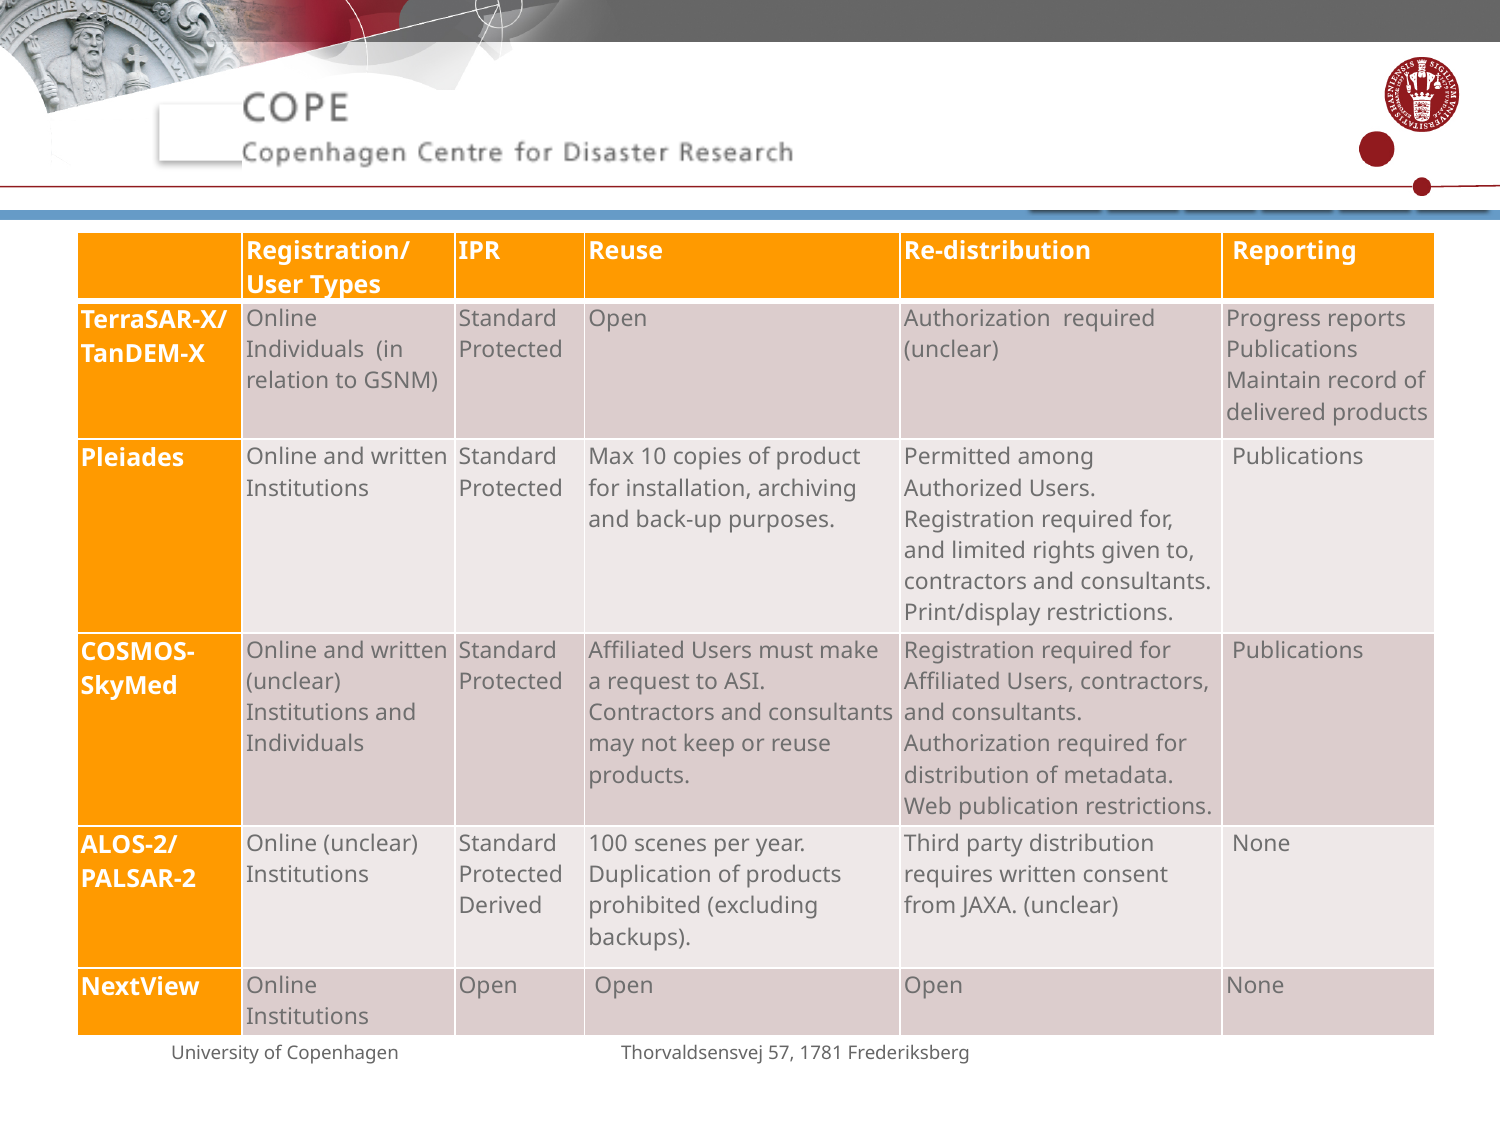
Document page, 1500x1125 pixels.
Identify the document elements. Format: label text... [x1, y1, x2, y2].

table_header Registration/ User Types [243, 233, 454, 298]
table_cell NextView [78, 969, 241, 1035]
table_cell Open [585, 969, 899, 1035]
table_header Reuse [585, 233, 899, 298]
table_header Reporting [1223, 233, 1434, 298]
table_cell ALOS-2/ PALSAR-2 [78, 827, 241, 967]
table_cell Affiliated Users must make a request to ASI. Contractors and consultants may not keep or reuse products. [585, 634, 899, 825]
table_cell Authorization required (unclear) [901, 304, 1221, 438]
table_cell Max 10 copies of product for installation, archiving and back-up purposes. [585, 440, 899, 632]
table_cell Standard Protected [456, 304, 584, 438]
table_cell 100 scenes per year. Duplication of products prohibited (excluding backups). [585, 827, 899, 967]
table_cell TerraSAR-X/ TanDEM-X [78, 304, 241, 438]
table_cell Online Individuals (in relation to GSNM) [243, 304, 454, 438]
table_header IPR [456, 233, 584, 298]
table_cell Open [456, 969, 584, 1035]
table_header Re-distribution [901, 233, 1221, 298]
table_cell Standard Protected [456, 440, 584, 632]
table_cell Pleiades [78, 440, 241, 632]
table_cell Permitted among Authorized Users. Registration required for, and limited rights given to, contractors and consultants. Print/display restrictions. [901, 440, 1221, 632]
table_cell Online (unclear) Institutions [243, 827, 454, 967]
table_cell Publications [1223, 634, 1434, 825]
table_cell None [1223, 827, 1434, 967]
table_cell Standard Protected [456, 634, 584, 825]
picture [0, 0, 1500, 220]
table_cell Progress reports Publications Maintain record of delivered products [1223, 304, 1434, 438]
table_cell Open [901, 969, 1221, 1035]
table_cell Registration required for Affiliated Users, contractors, and consultants. Authorization required for distribution of metadata. Web publication restrictions. [901, 634, 1221, 825]
table_header [78, 233, 241, 298]
table_cell Open [585, 304, 899, 438]
table_cell Online and written Institutions [243, 440, 454, 632]
table_cell Online and written (unclear) Institutions and Individuals [243, 634, 454, 825]
table_cell Online Institutions [243, 969, 454, 1035]
table_cell Publications [1223, 440, 1434, 632]
table_cell COSMOS-SkyMed [78, 634, 241, 825]
table_cell Standard Protected Derived [456, 827, 584, 967]
table_cell None [1223, 969, 1434, 1035]
table_cell Third party distribution requires written consent from JAXA. (unclear) [901, 827, 1221, 967]
